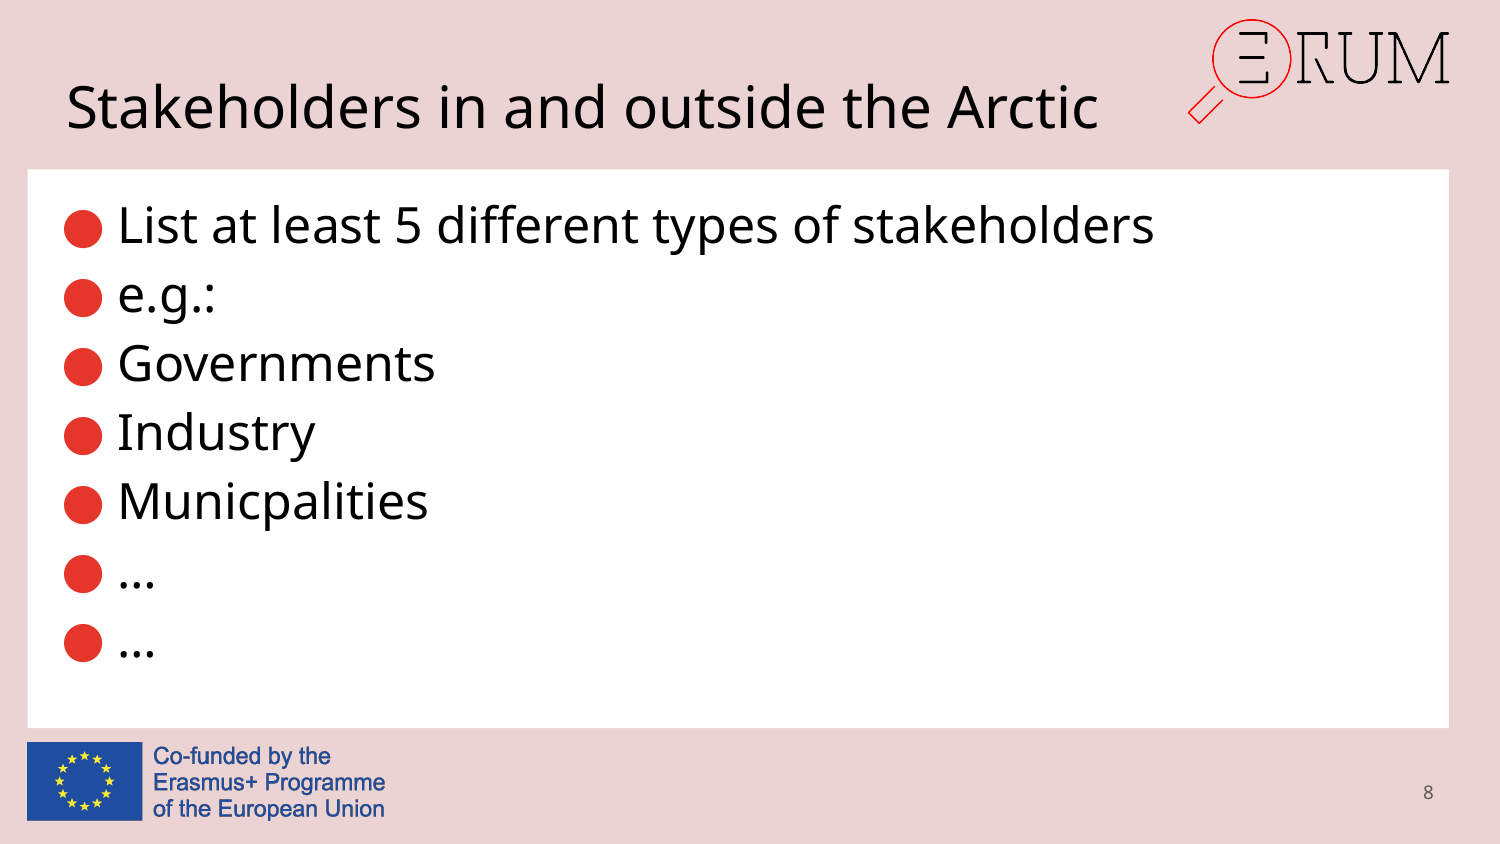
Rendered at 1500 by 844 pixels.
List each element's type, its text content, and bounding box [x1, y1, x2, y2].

picture [27, 742, 385, 821]
picture [1136, 0, 1500, 137]
slide_number 8 [1358, 761, 1449, 826]
list List at least 5 different types of stakeholders e.g.: Governments Industry Municpalities … … [27, 169, 1449, 729]
title Stakeholders in and outside the Arctic [51, 55, 1168, 150]
